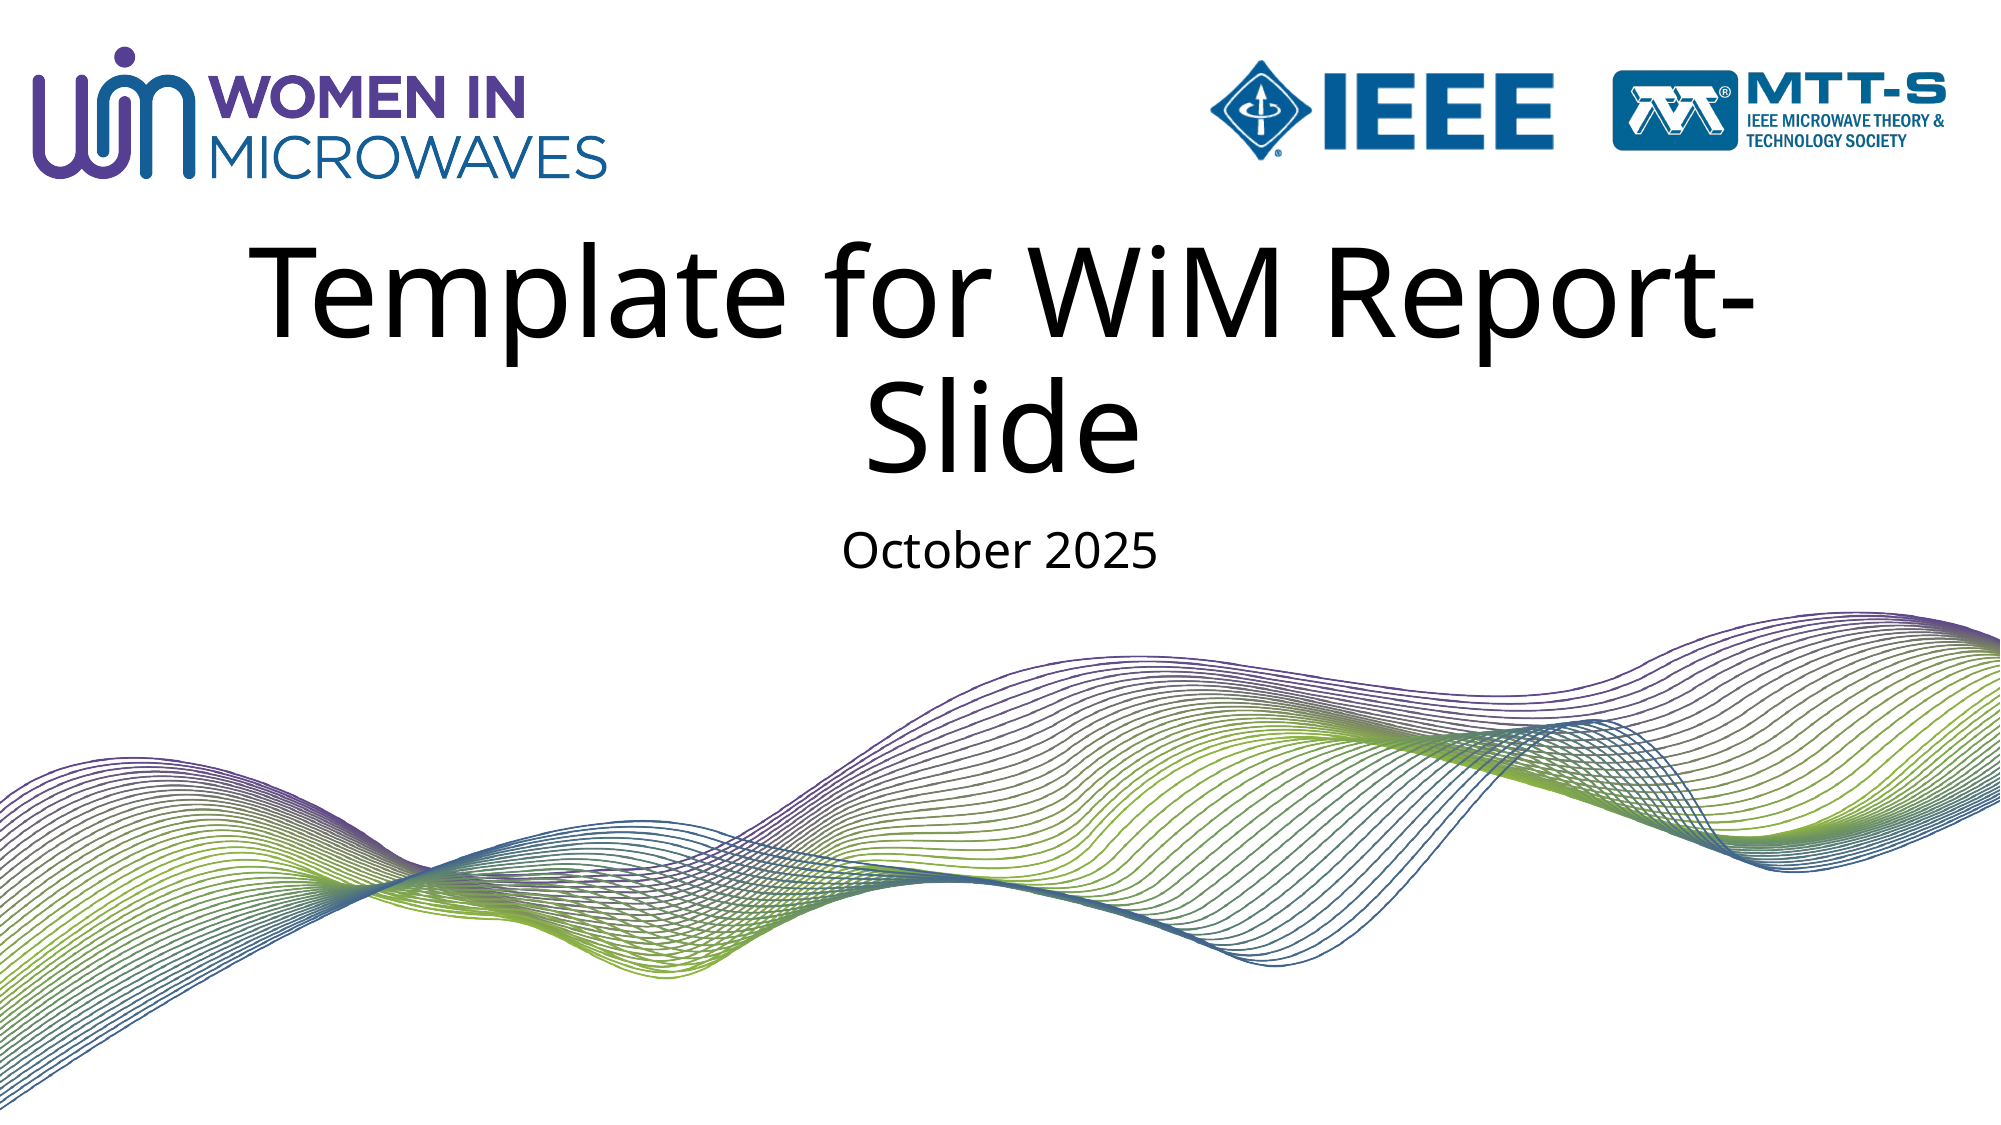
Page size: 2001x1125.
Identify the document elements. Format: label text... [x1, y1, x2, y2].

picture [1210, 60, 1554, 161]
title Template for WiM Report-Slide [118, 236, 1890, 494]
picture [21, 33, 619, 189]
picture [0, 543, 2000, 1125]
picture [1607, 60, 1962, 161]
subtitle October 2025 [249, 517, 1750, 612]
